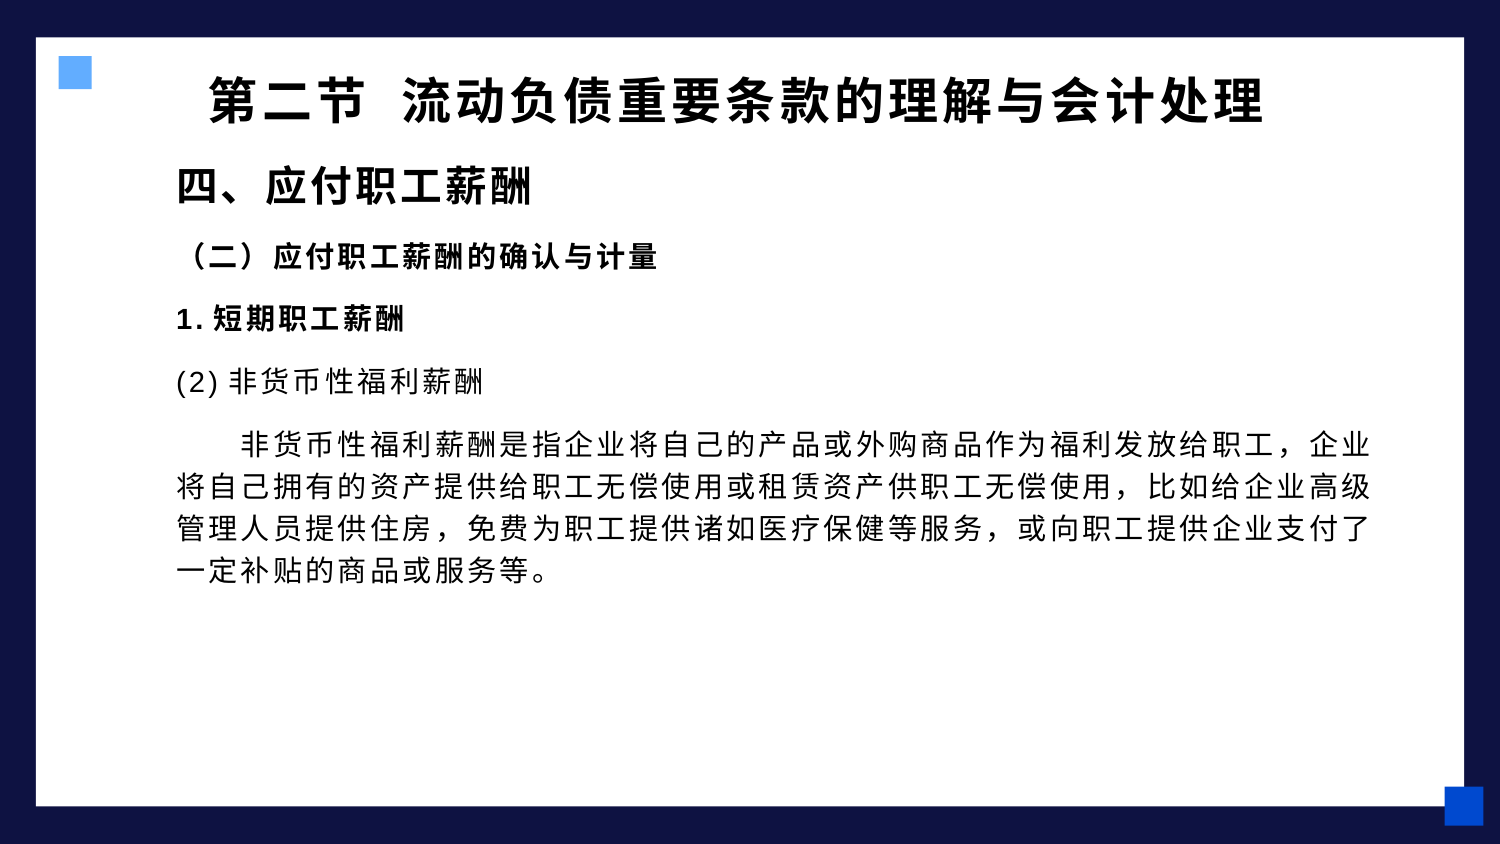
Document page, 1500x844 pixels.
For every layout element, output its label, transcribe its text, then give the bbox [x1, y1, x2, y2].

title 第二节 流动负债重要条款的理解与会计处理 [141, 48, 1327, 138]
list 四、应付职工薪酬 （二）应付职工薪酬的确认与计量 1.短期职工薪酬 (2)非货币性福利薪酬 非货币性福利薪酬是指企业将自己的产品或外购商品作为福利发放给职工，企业将自己拥有的资产提供给职工无偿使用或租赁资产供职工无偿使用，比如给企业高级管理人员提供住房，免费为职工提供诸如医疗保健等服务，或向职工提供企业支付了一定补贴的商品或服务等。 [159, 150, 1416, 575]
